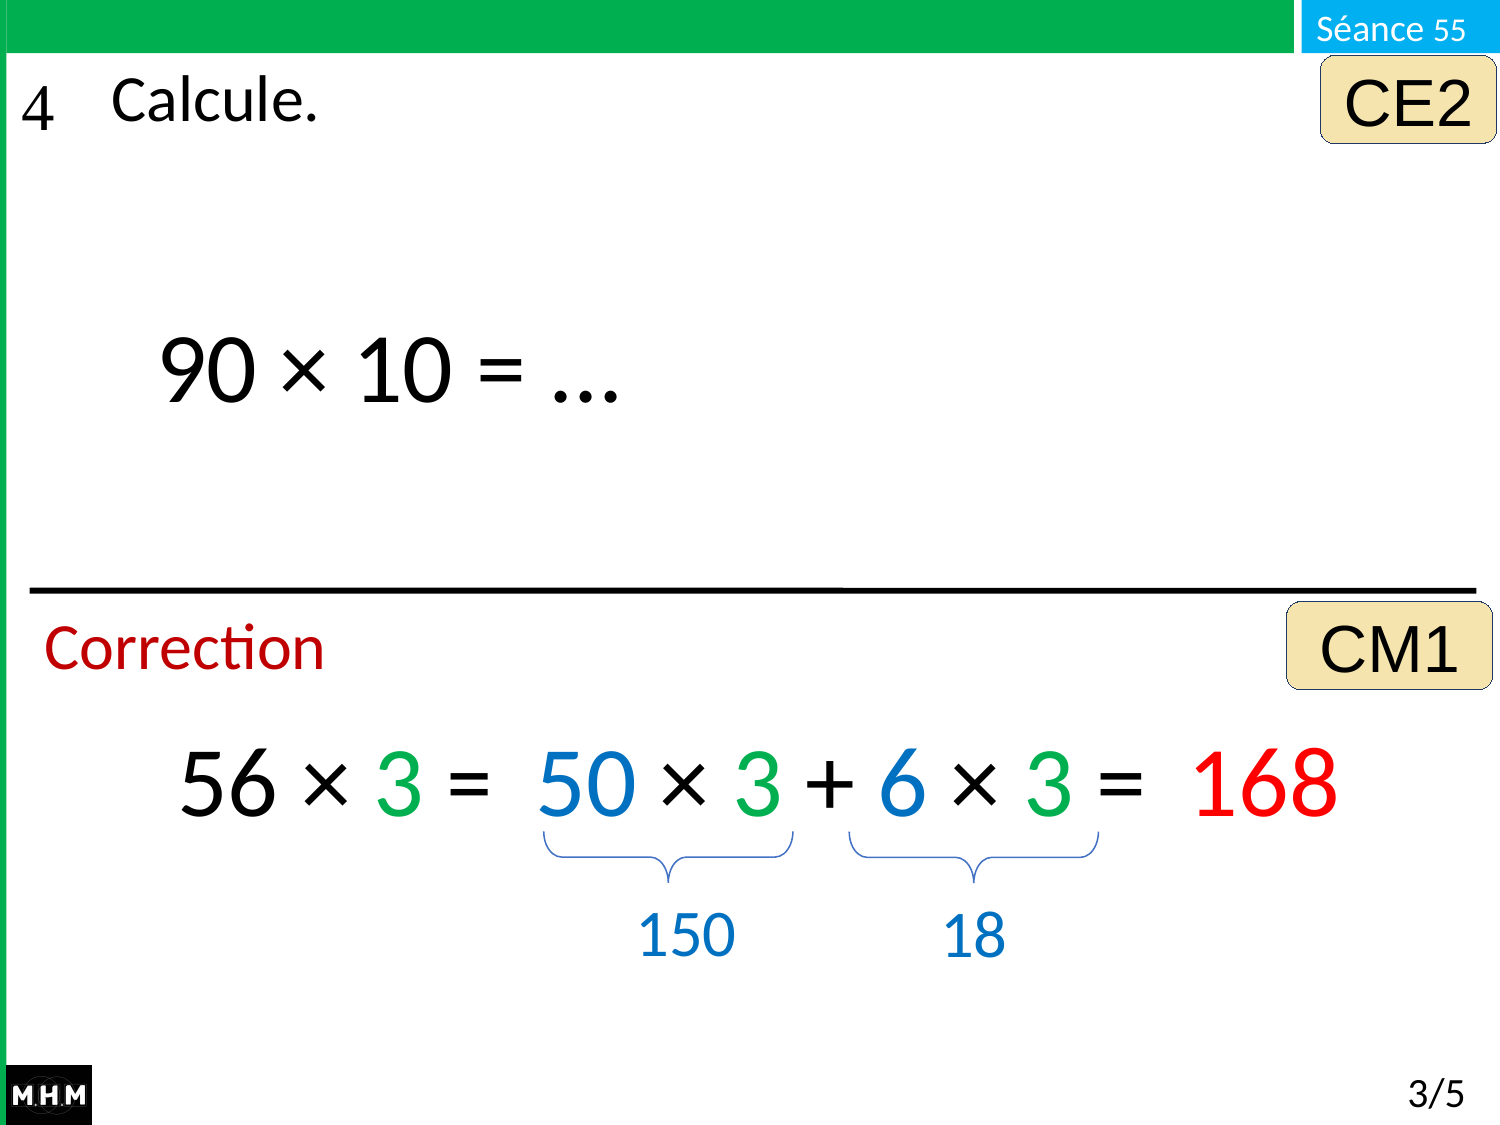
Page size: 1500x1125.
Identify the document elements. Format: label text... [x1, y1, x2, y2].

text_box 50 × 3 + 6 × 3 = … [487, 708, 1154, 844]
text_box CE2 [1328, 55, 1497, 144]
text_box Calcule. [96, 57, 1391, 144]
picture [6, 1065, 92, 1125]
title Correction [29, 605, 1324, 692]
text_box CM1 [1286, 601, 1493, 690]
text_box 168 [1154, 708, 1374, 844]
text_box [848, 831, 1099, 978]
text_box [543, 831, 794, 978]
text_box 56 × 3 = … [96, 708, 487, 844]
text_box 90 × 10 = ... [96, 295, 684, 430]
list 3/5 [1373, 1064, 1500, 1125]
